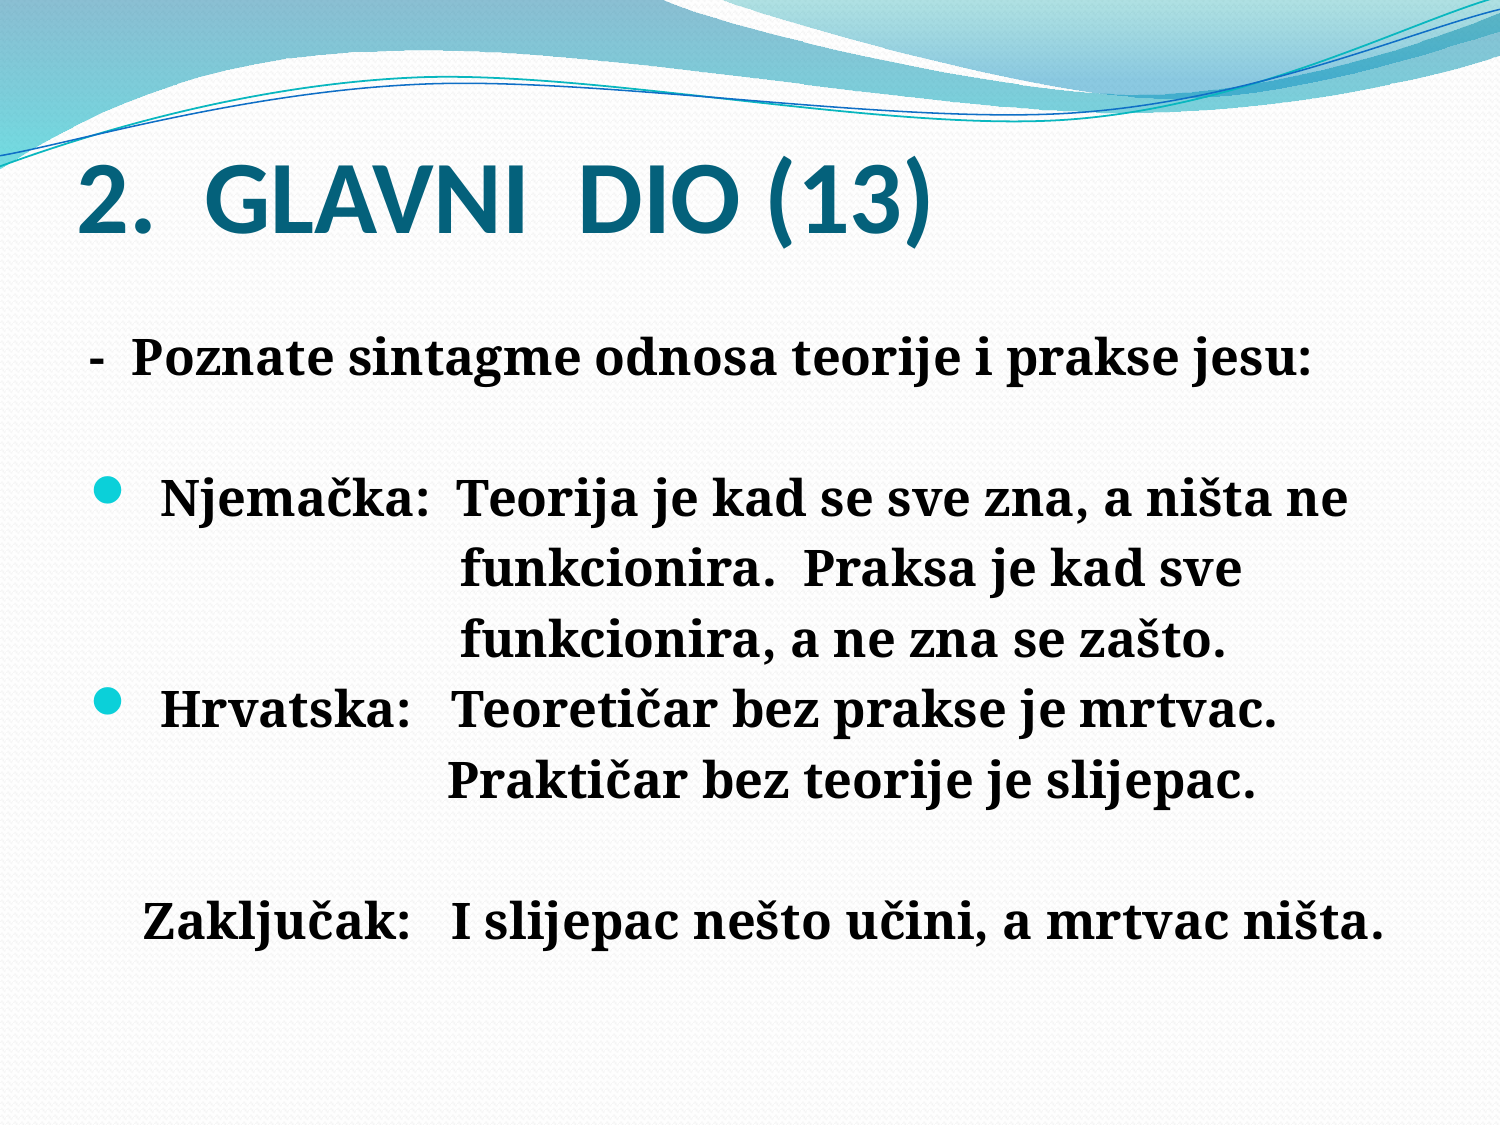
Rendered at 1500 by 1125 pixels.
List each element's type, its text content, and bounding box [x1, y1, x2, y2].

title 2. GLAVNI DIO (13) [76, 66, 1427, 254]
list - Poznate sintagme odnosa teorije i prakse jesu: Njemačka: Teorija je kad se sve zna, a ništa ne funkcionira. Praksa je kad sve funkcionira, a ne zna se zašto. Hrvatska: Teoretičar bez prakse je mrtvac. Praktičar bez teorije je slijepac. Zaključak: I slijepac nešto učini, a mrtvac ništa. [75, 317, 1425, 1038]
